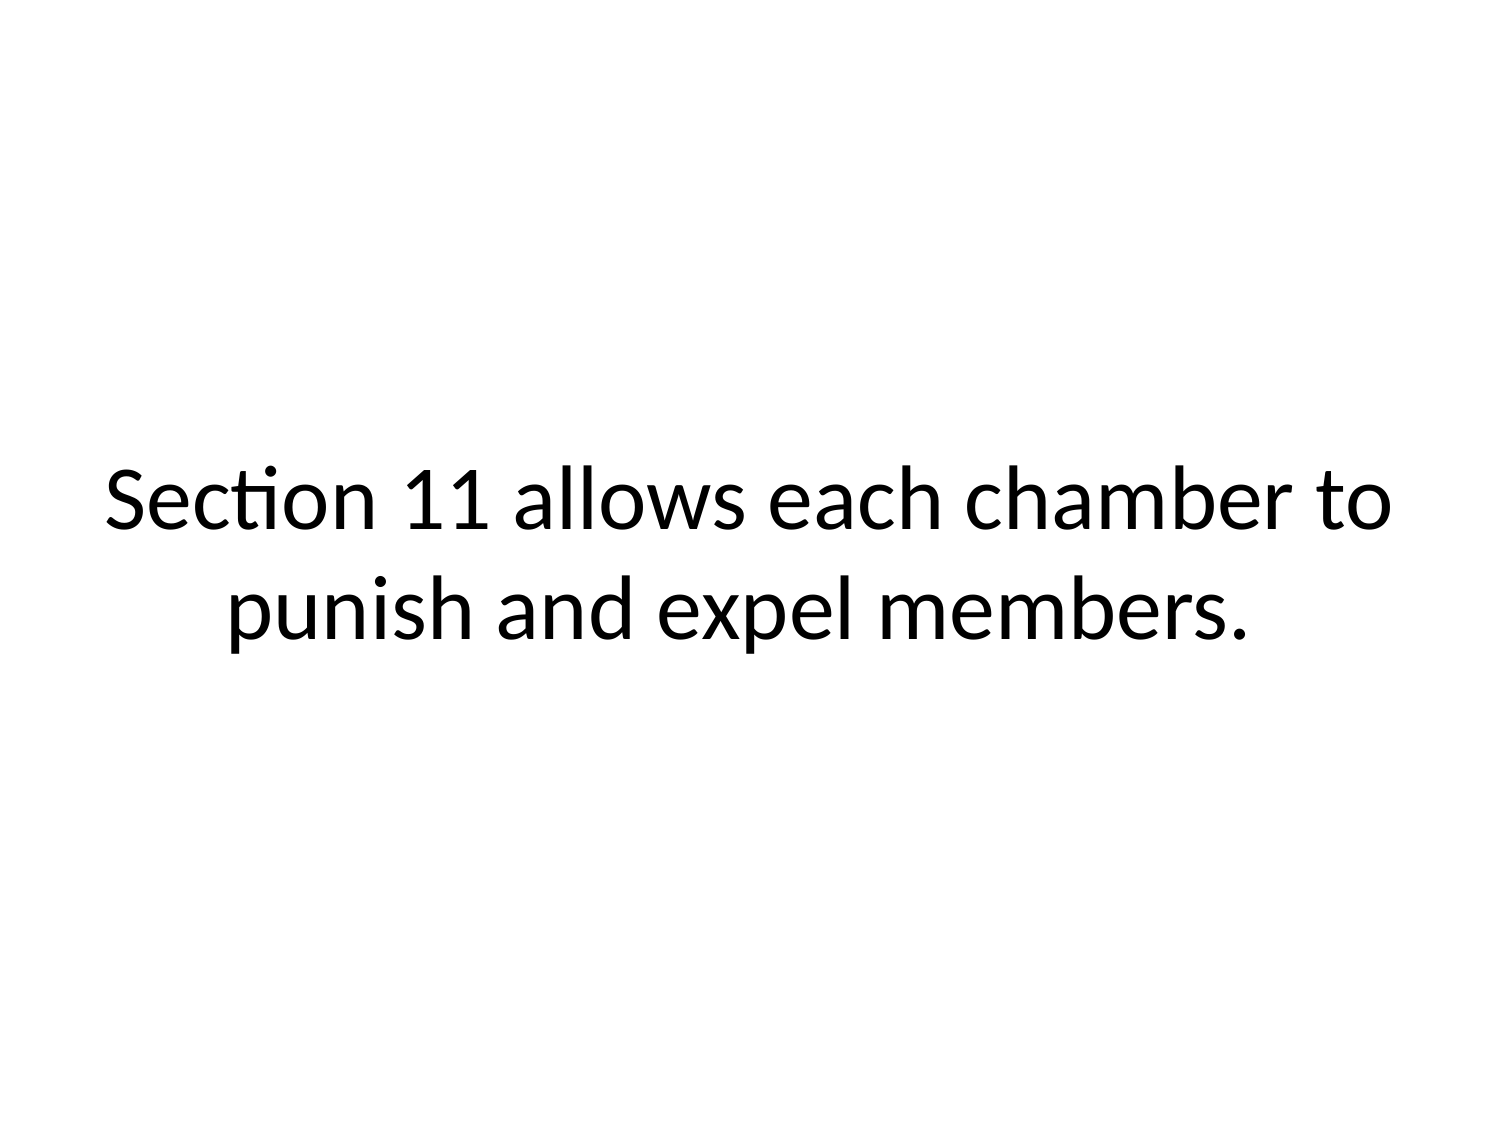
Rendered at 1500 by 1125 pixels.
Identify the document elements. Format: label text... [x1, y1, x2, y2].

title Section 11 allows each chamber to punish and expel members. [75, 45, 1425, 1050]
